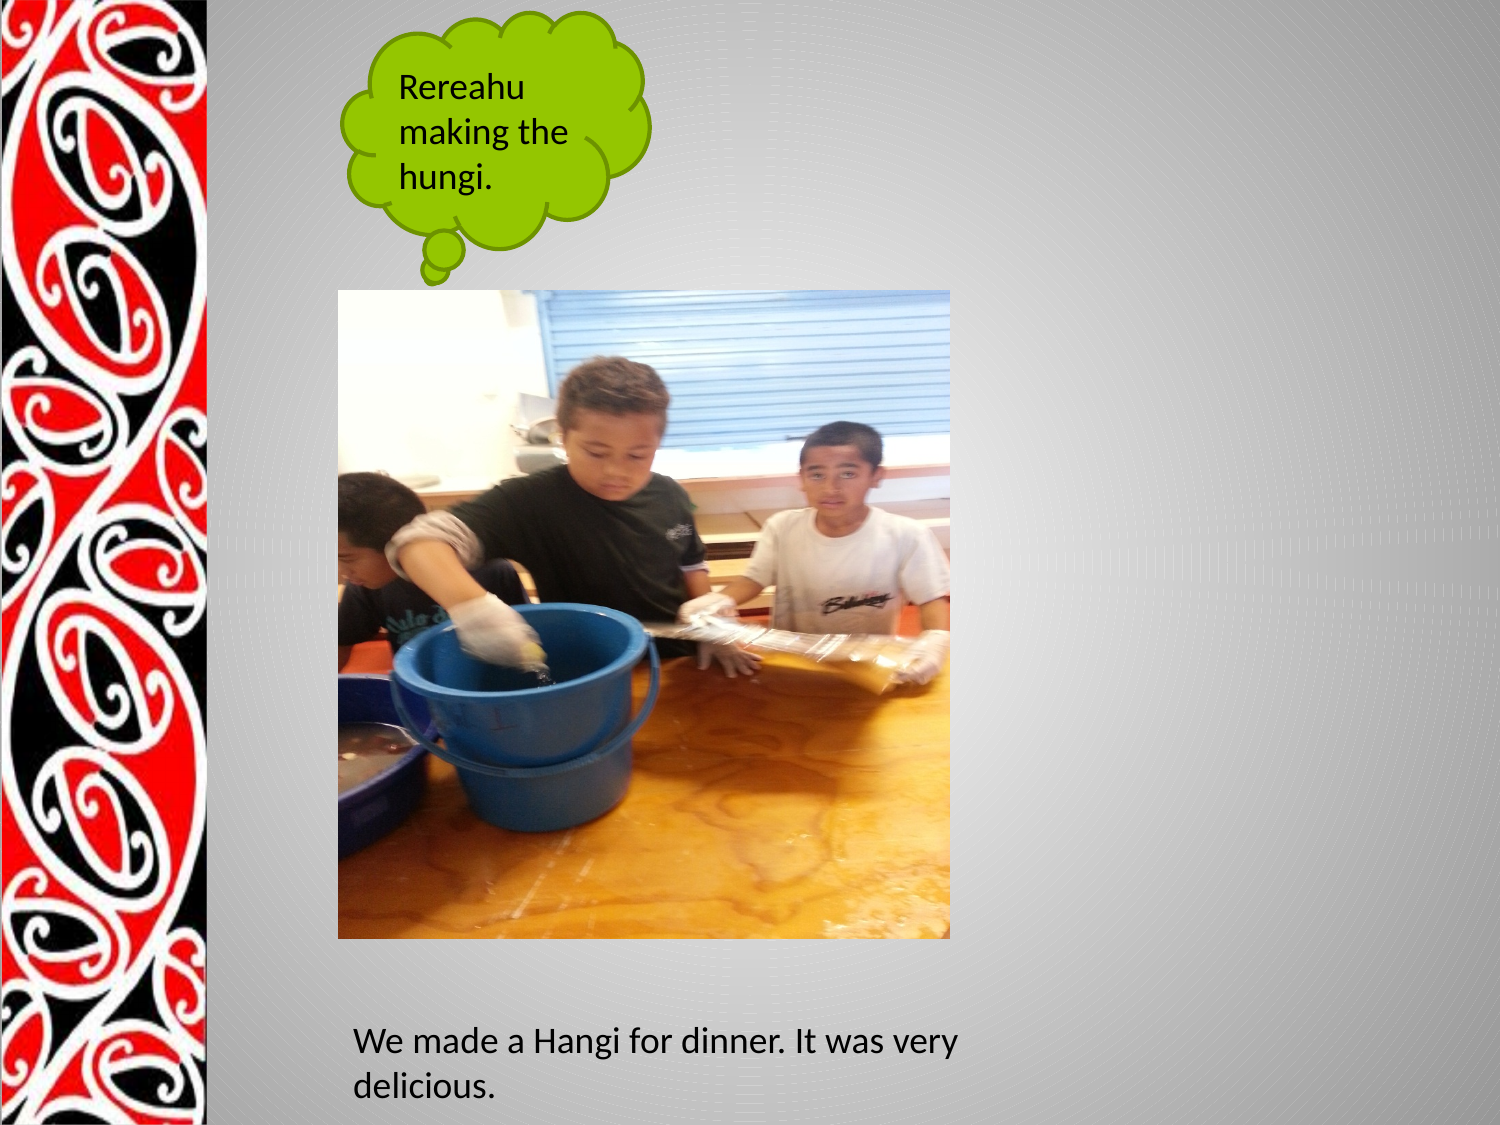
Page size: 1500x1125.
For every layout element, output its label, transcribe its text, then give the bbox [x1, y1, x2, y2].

text_box Rereahu making the hungi. [383, 54, 609, 205]
text_box [340, 10, 652, 287]
text_box We made a Hangi for dinner. It was very delicious. [338, 964, 988, 1114]
picture [0, 1, 950, 1124]
